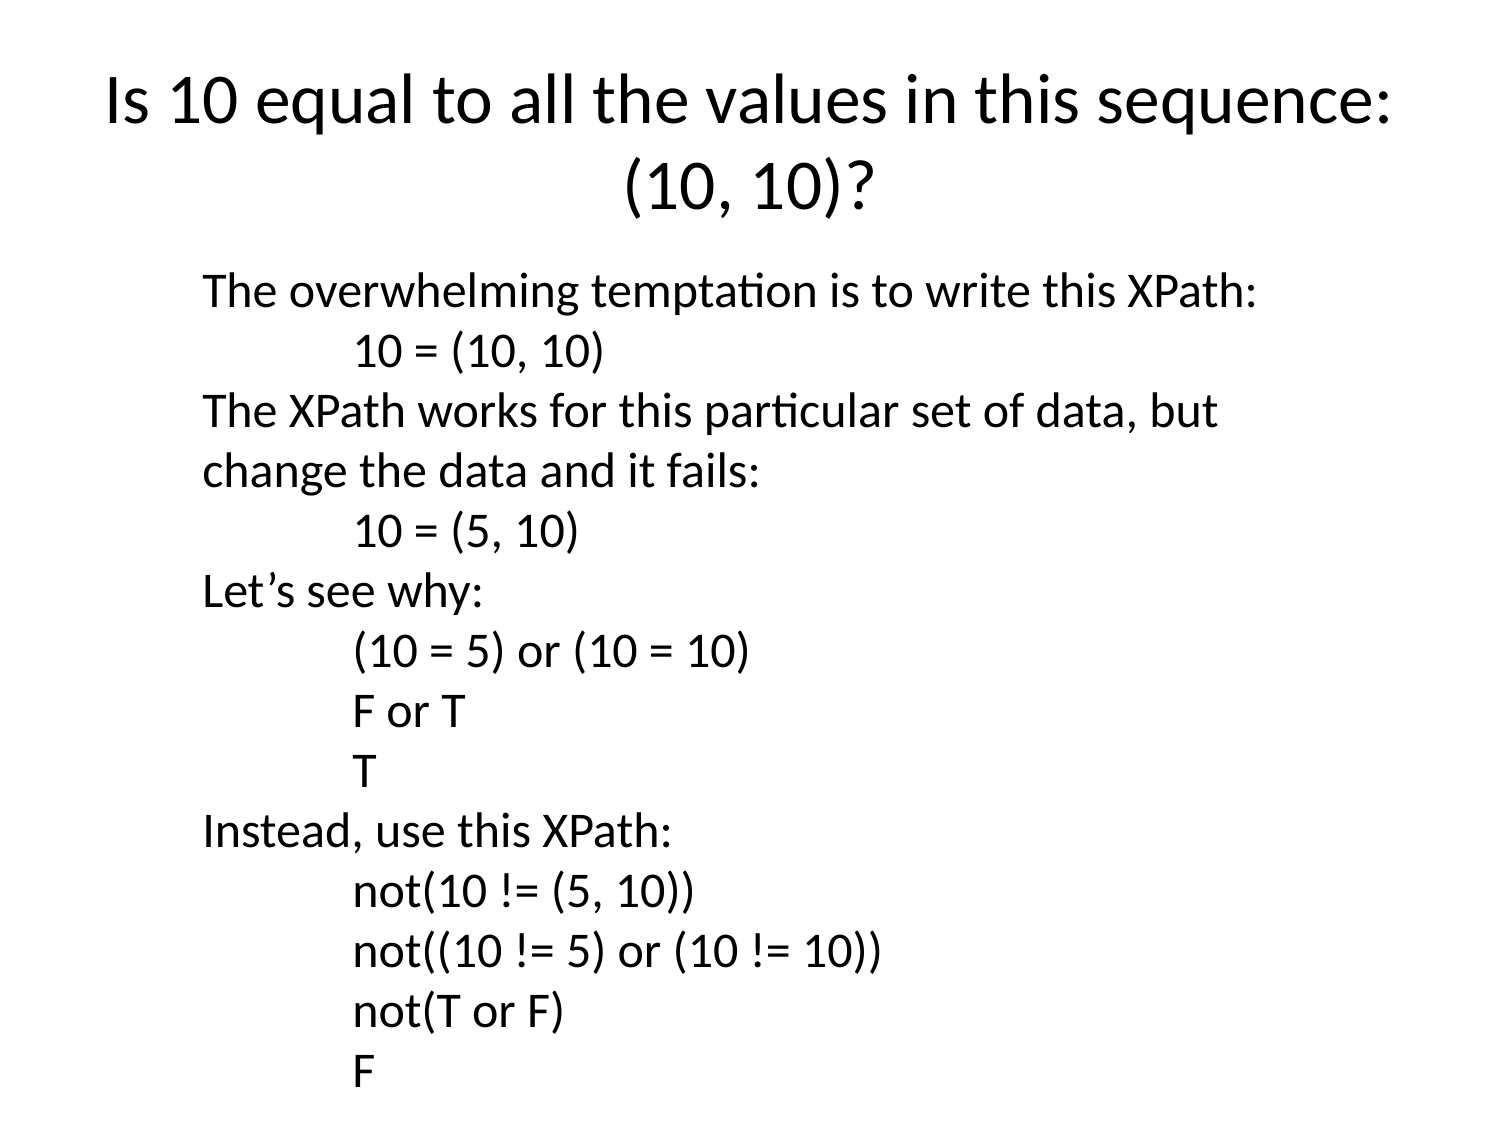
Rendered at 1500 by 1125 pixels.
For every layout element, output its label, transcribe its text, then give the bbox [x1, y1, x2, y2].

text_box The overwhelming temptation is to write this XPath: 10 = (10, 10) The XPath works for this particular set of data, but change the data and it fails: 10 = (5, 10) Let’s see why: (10 = 5) or (10 = 10) F or T T Instead, use this XPath: not(10 != (5, 10)) not((10 != 5) or (10 != 10)) not(T or F) F [187, 249, 1338, 1105]
text_box Is 10 equal to all the values in this sequence: (10, 10)? [74, 45, 1425, 233]
